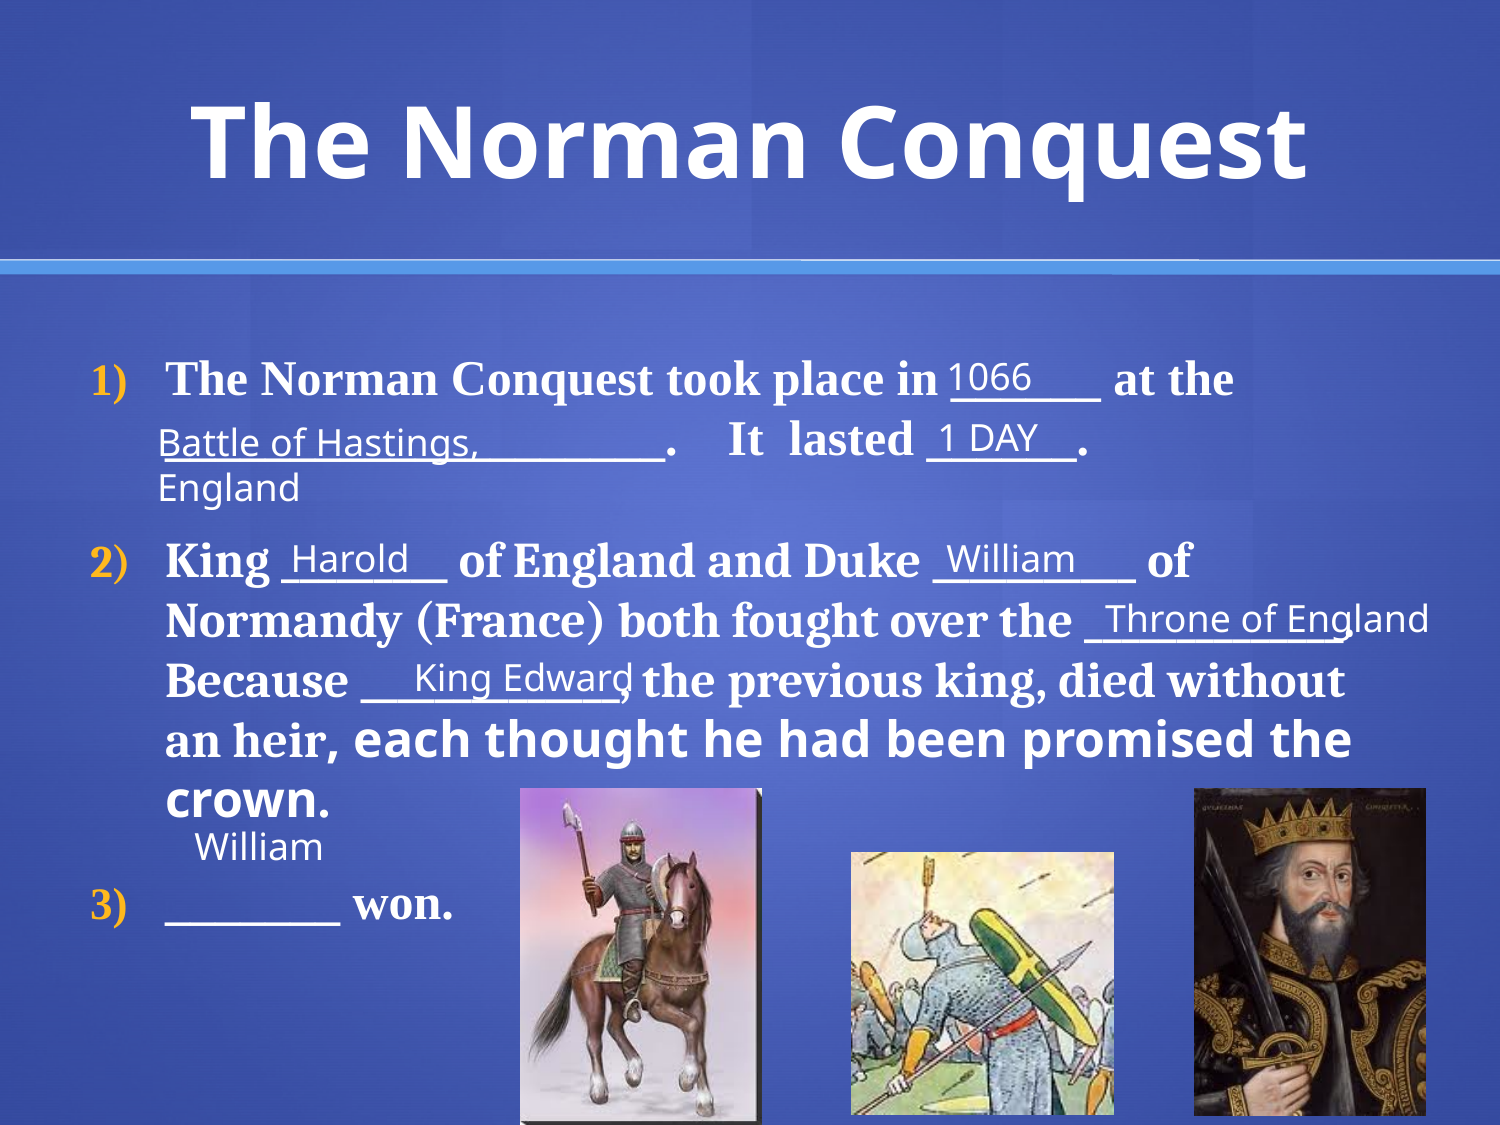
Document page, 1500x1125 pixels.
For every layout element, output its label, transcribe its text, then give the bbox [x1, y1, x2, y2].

text_box Harold [275, 527, 521, 588]
text_box Throne of England [1090, 588, 1500, 648]
text_box 1 DAY [922, 406, 1316, 466]
text_box 1066 [931, 345, 1284, 406]
text_box William [179, 815, 366, 875]
title The Norman Conquest [75, 45, 1425, 233]
picture [1193, 787, 1427, 1117]
picture [519, 787, 763, 1125]
text_box King Edward [398, 646, 701, 707]
text_box Battle of Hastings, England [142, 411, 614, 517]
picture [850, 851, 1115, 1117]
text_box William [931, 527, 1325, 588]
list The Norman Conquest took place in ______ at the ____________________. It lasted ______. King _________ of England and Duke ___________ of Normandy (France) both fought over the ______________. Because ______________, the previous king, died without an heir, each thought he had been promised the crown. _______ won. [75, 337, 1425, 988]
